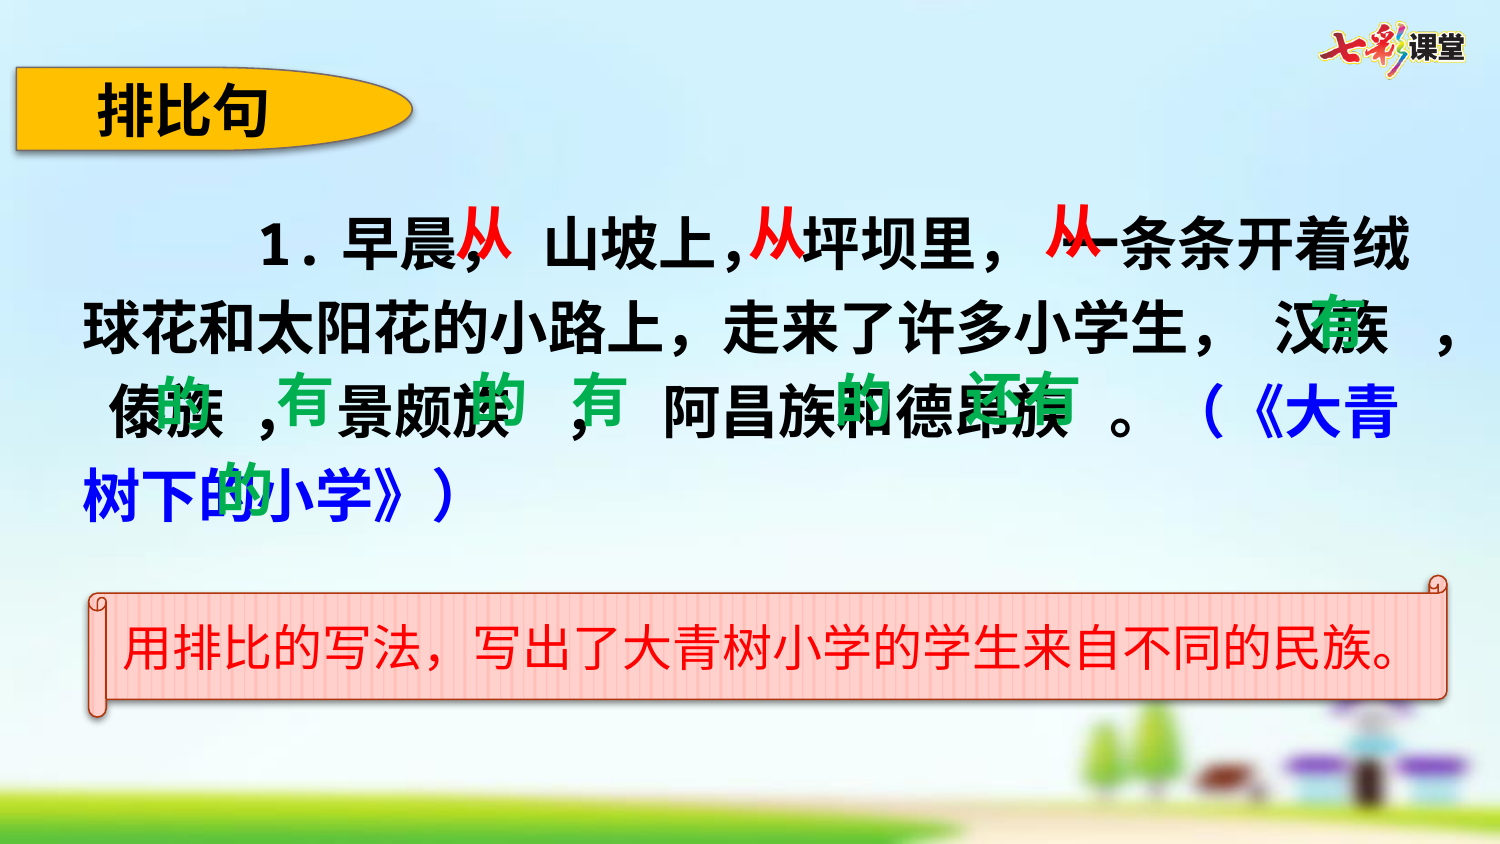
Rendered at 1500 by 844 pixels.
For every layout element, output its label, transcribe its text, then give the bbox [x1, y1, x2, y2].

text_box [0, 67, 413, 152]
picture [0, 0, 1500, 844]
text_box 1.早晨， 山坡上， 坪坝里， 一条条开着绒球花和太阳花的小路上，走来了许多小学生， 汉族 ， 傣族 ， 景颇族 ， 阿昌族和德昂族 。（《大青树下的小学》） [67, 185, 1447, 537]
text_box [138, 187, 1398, 532]
text_box 用排比的写法，写出了大青树小学的学生来自不同的民族。 [87, 574, 1448, 718]
